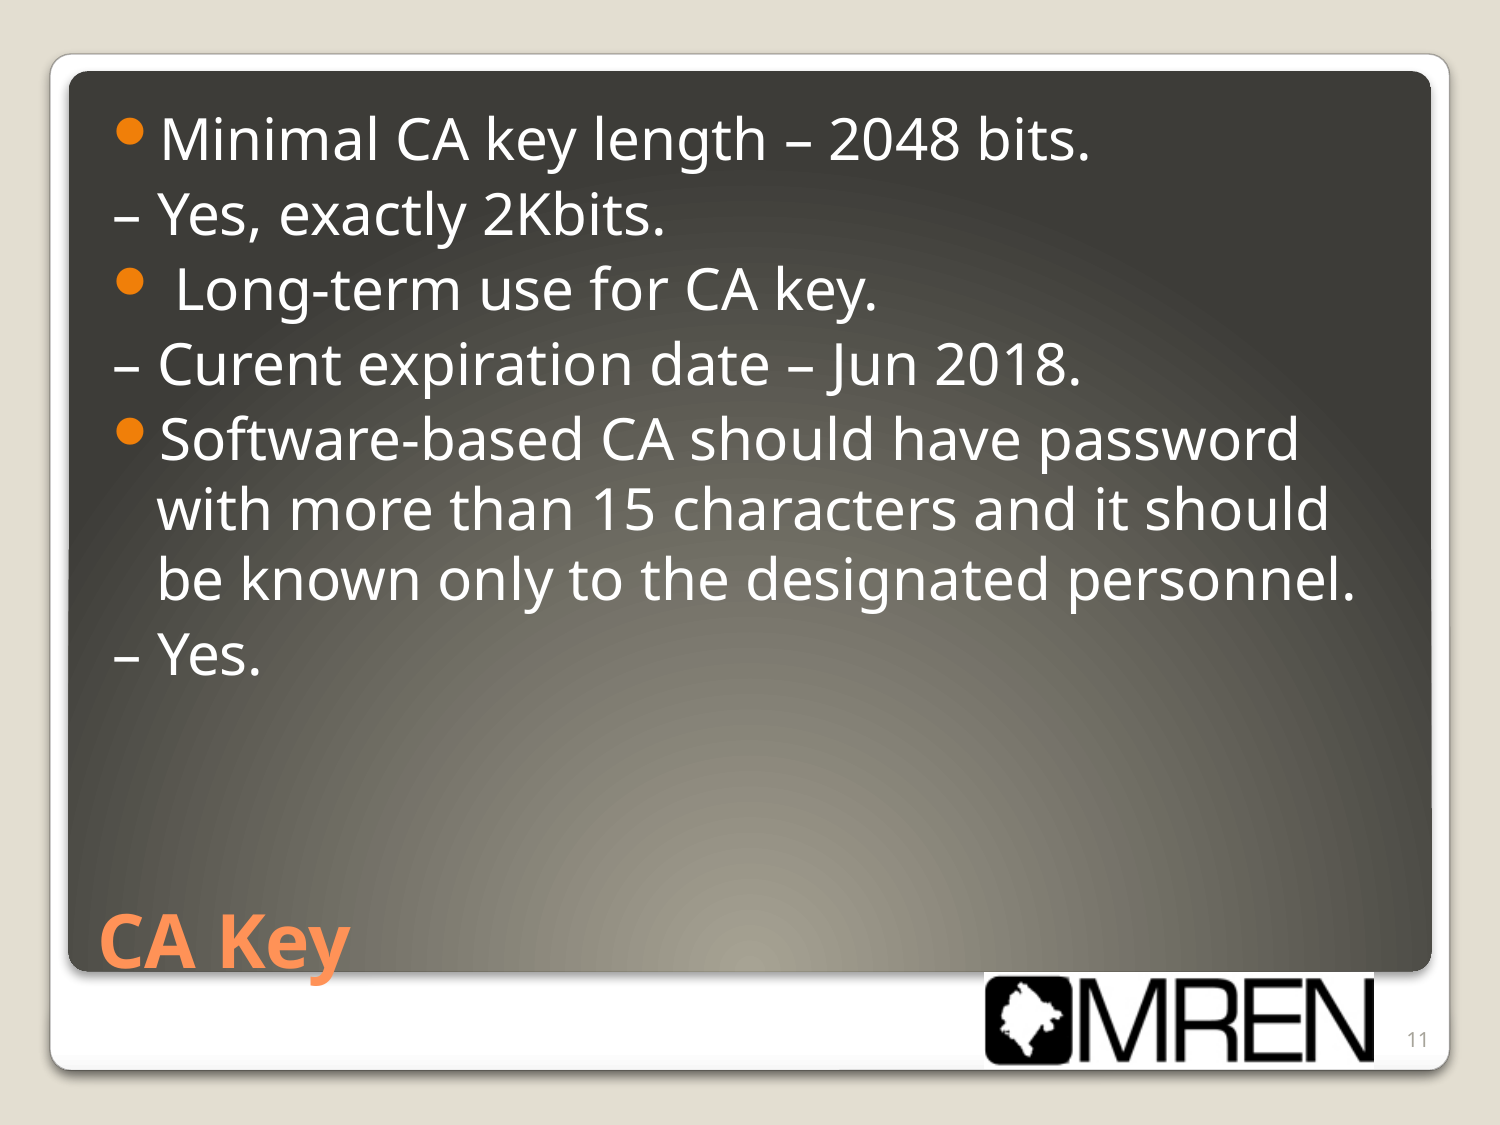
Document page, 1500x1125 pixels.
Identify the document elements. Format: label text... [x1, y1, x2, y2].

title CA Key [82, 818, 1425, 992]
list Minimal CA key length – 2048 bits. – Yes, exactly 2Kbits. Long-term use for CA key. – Curent expiration date – Jun 2018. Software-based CA should have password with more than 15 characters and it should be known only to the designated personnel. – Yes. [82, 86, 1425, 774]
slide_number 11 [1380, 1002, 1445, 1063]
picture [984, 972, 1375, 1069]
